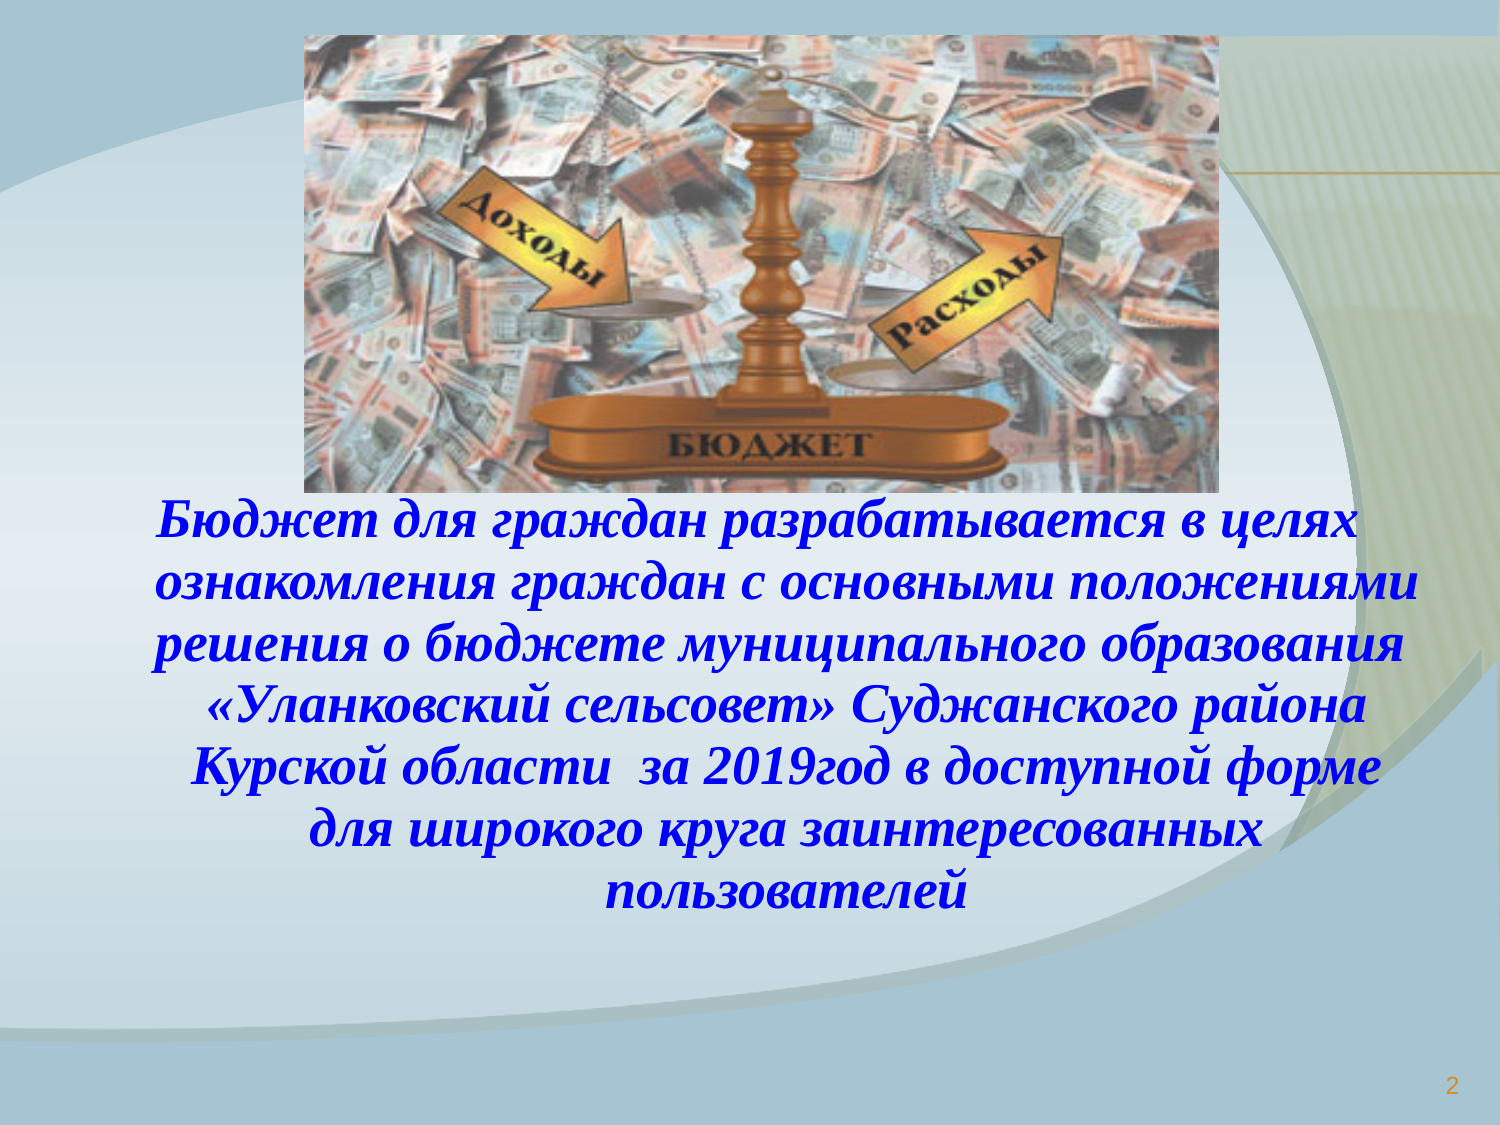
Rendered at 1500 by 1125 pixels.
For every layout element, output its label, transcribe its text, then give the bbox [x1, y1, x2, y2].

picture [304, 34, 1219, 493]
slide_number 2 [1350, 1061, 1475, 1103]
list Бюджет для граждан разрабатывается в целях ознакомления граждан с основными положениями решения о бюджете муниципального образования «Уланковский сельсовет» Суджанского района Курской области за 2019год в доступной форме для широкого круга заинтересованных пользователей [75, 480, 1442, 973]
